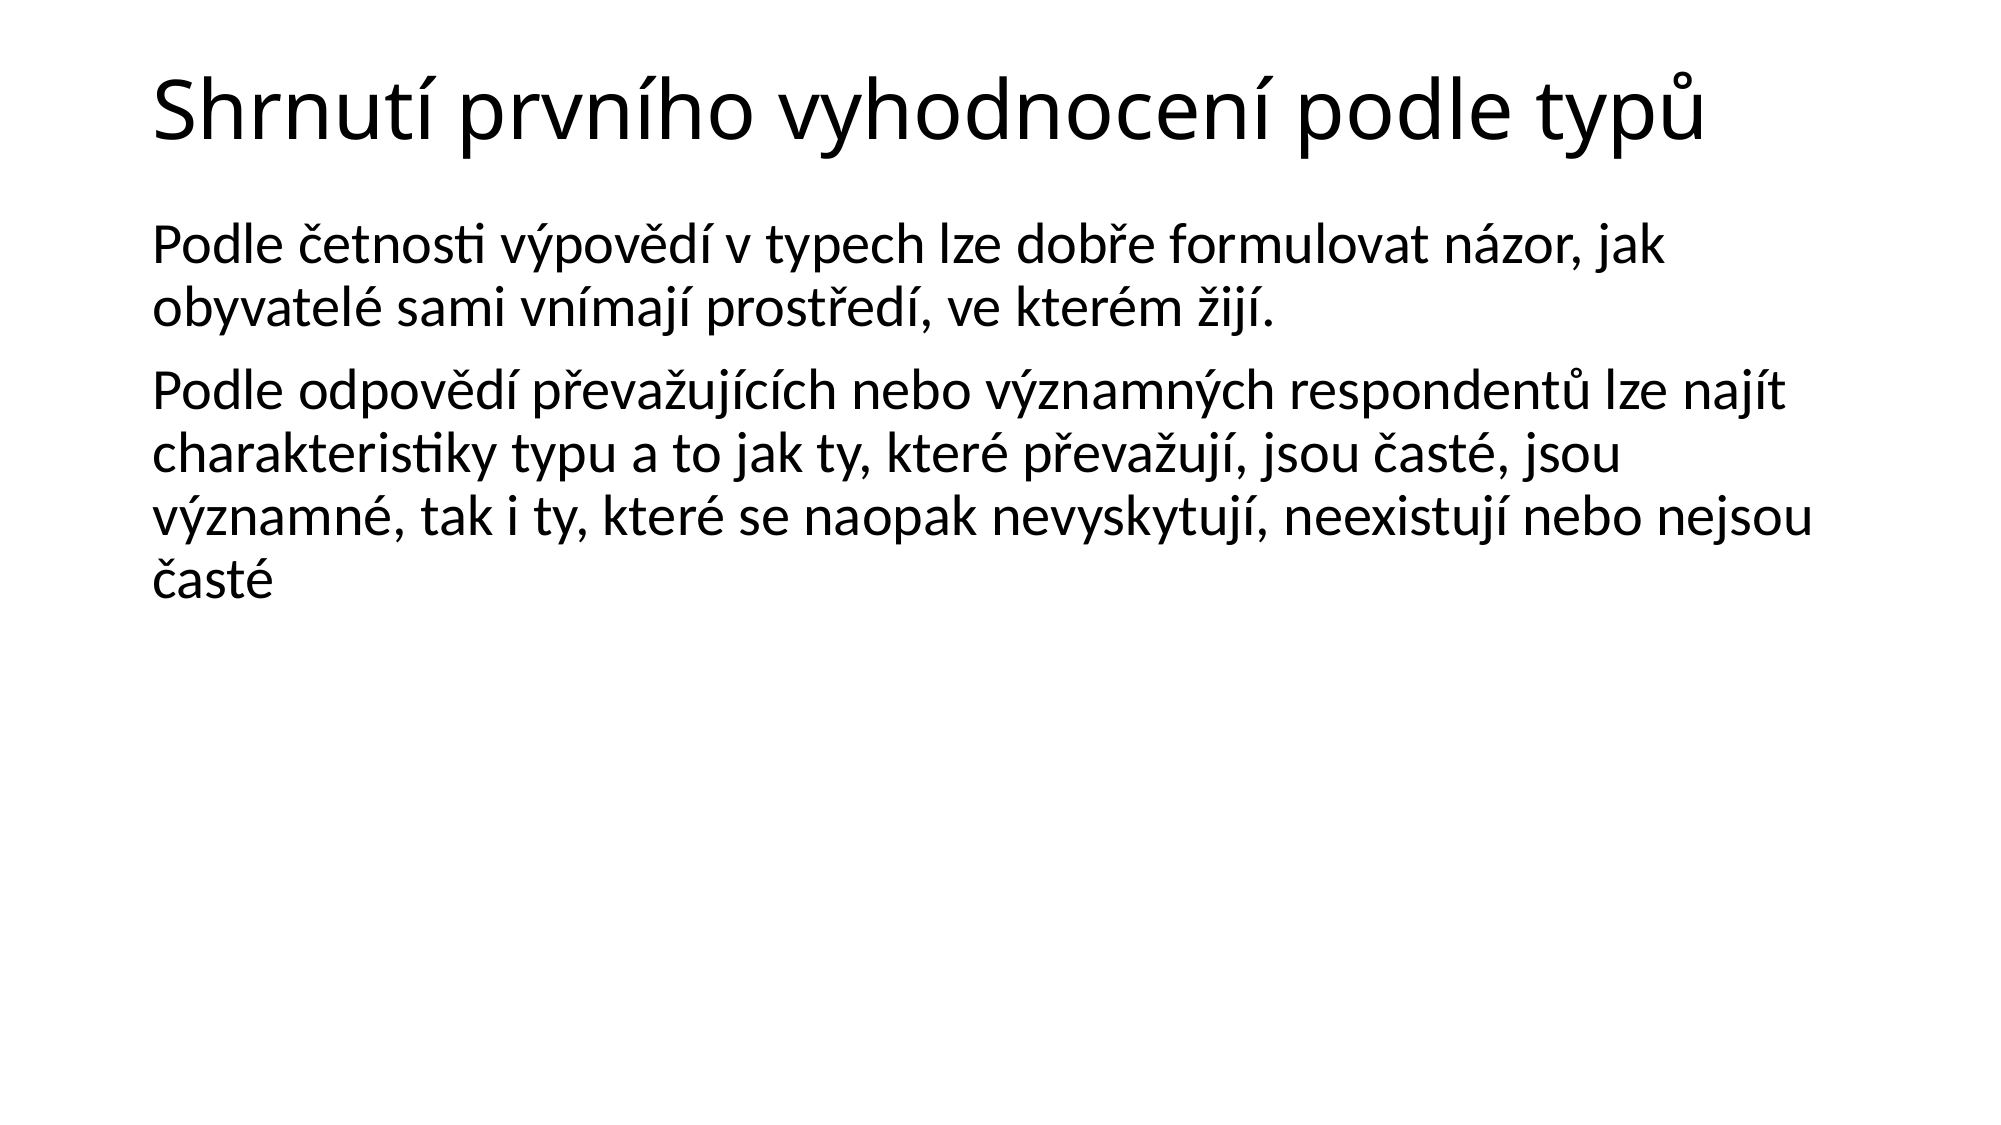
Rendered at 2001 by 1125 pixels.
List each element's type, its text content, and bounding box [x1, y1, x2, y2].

title Shrnutí prvního vyhodnocení podle typů [137, 59, 1863, 166]
list Podle četnosti výpovědí v typech lze dobře formulovat názor, jak obyvatelé sami vnímají prostředí, ve kterém žijí. Podle odpovědí převažujících nebo významných respondentů lze najít charakteristiky typu a to jak ty, které převažují, jsou časté, jsou významné, tak i ty, které se naopak nevyskytují, neexistují nebo nejsou časté [137, 205, 1863, 1014]
